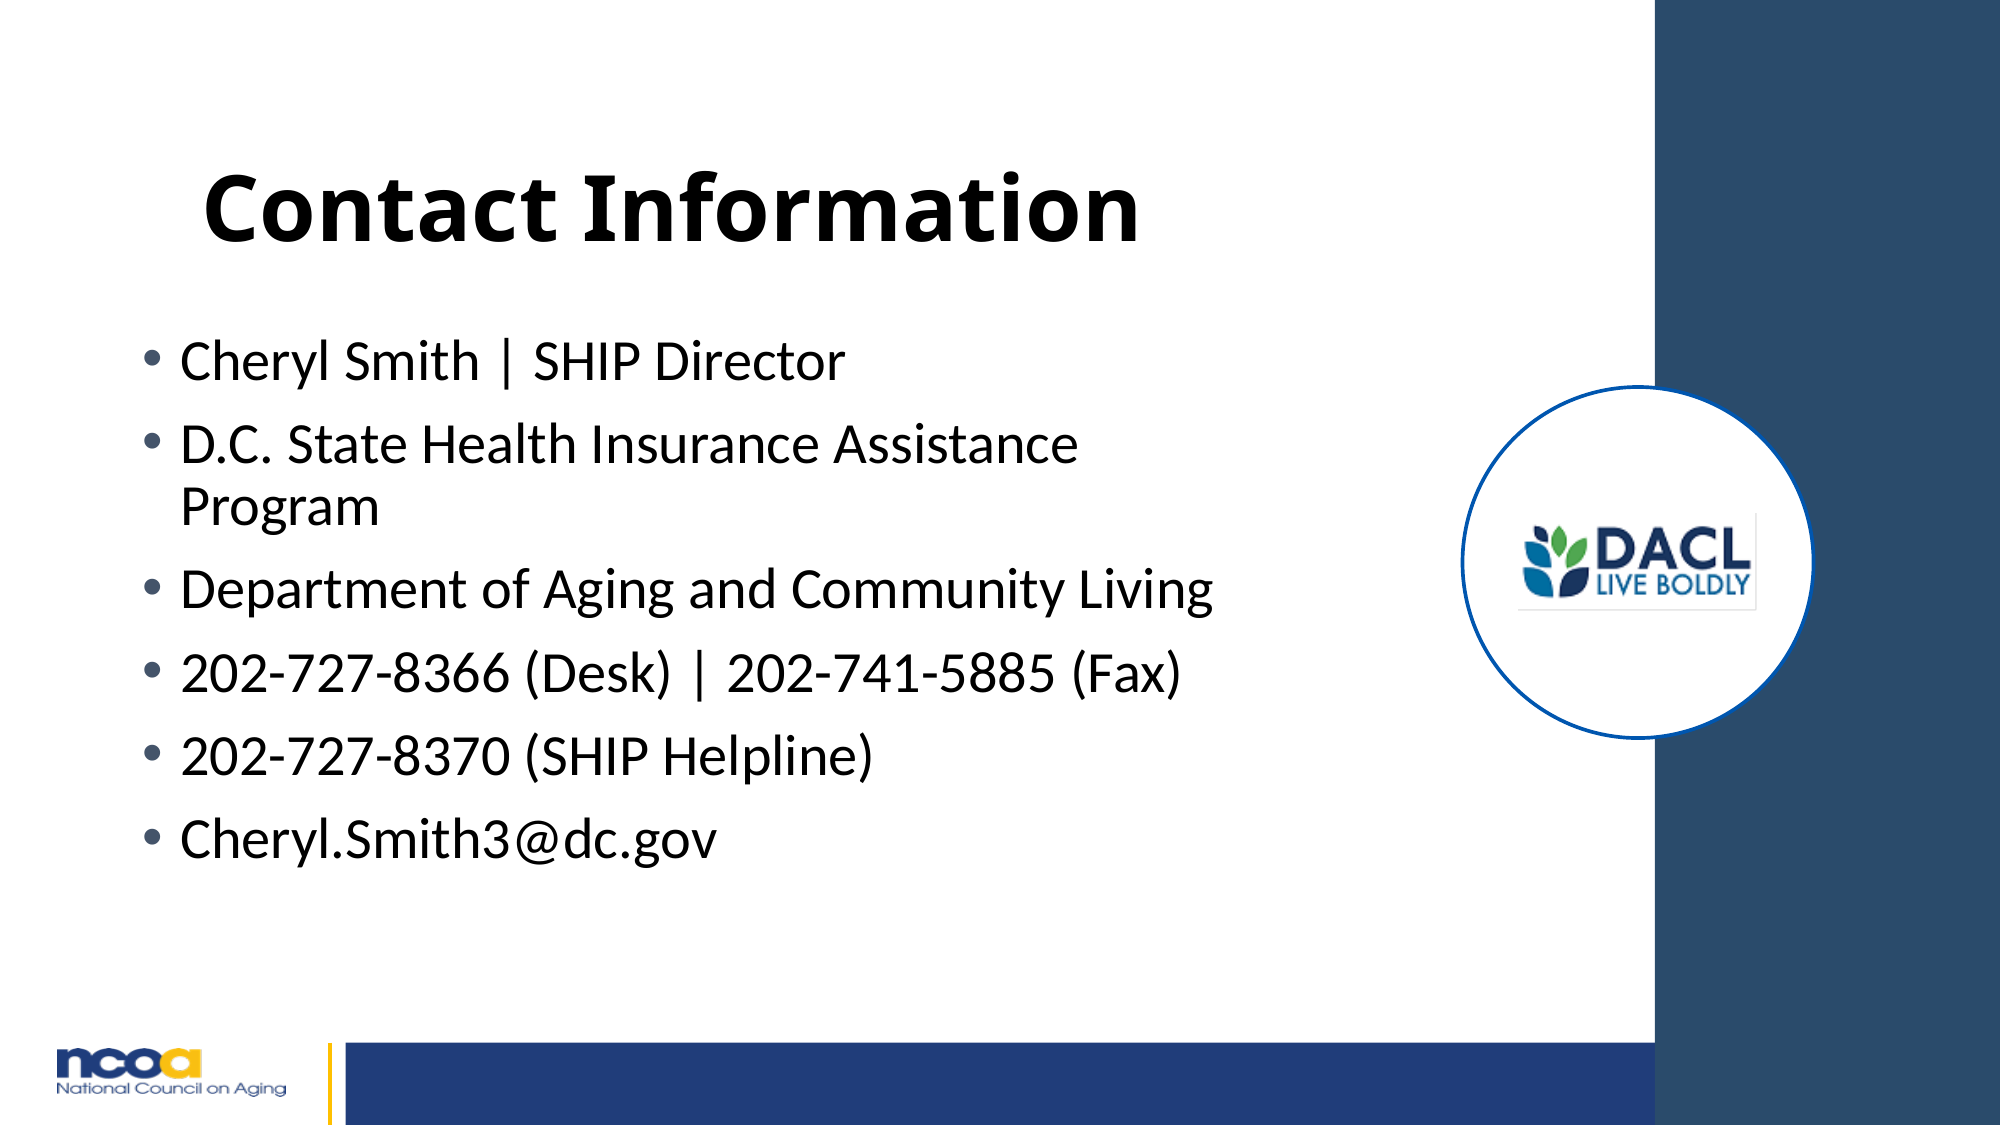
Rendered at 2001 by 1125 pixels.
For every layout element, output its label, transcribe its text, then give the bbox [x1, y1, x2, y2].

title Contact Information [186, 102, 1413, 321]
list Cheryl Smith | SHIP Director D.C. State Health Insurance Assistance Program Department of Aging and Community Living 202-727-8366 (Desk) | 202-741-5885 (Fax) 202-727-8370 (SHIP Helpline) Cheryl.Smith3@dc.gov [110, 260, 1248, 940]
text_box [1654, 0, 2000, 1125]
picture [1518, 513, 1758, 612]
picture [57, 1048, 286, 1097]
text_box [1461, 385, 1815, 740]
